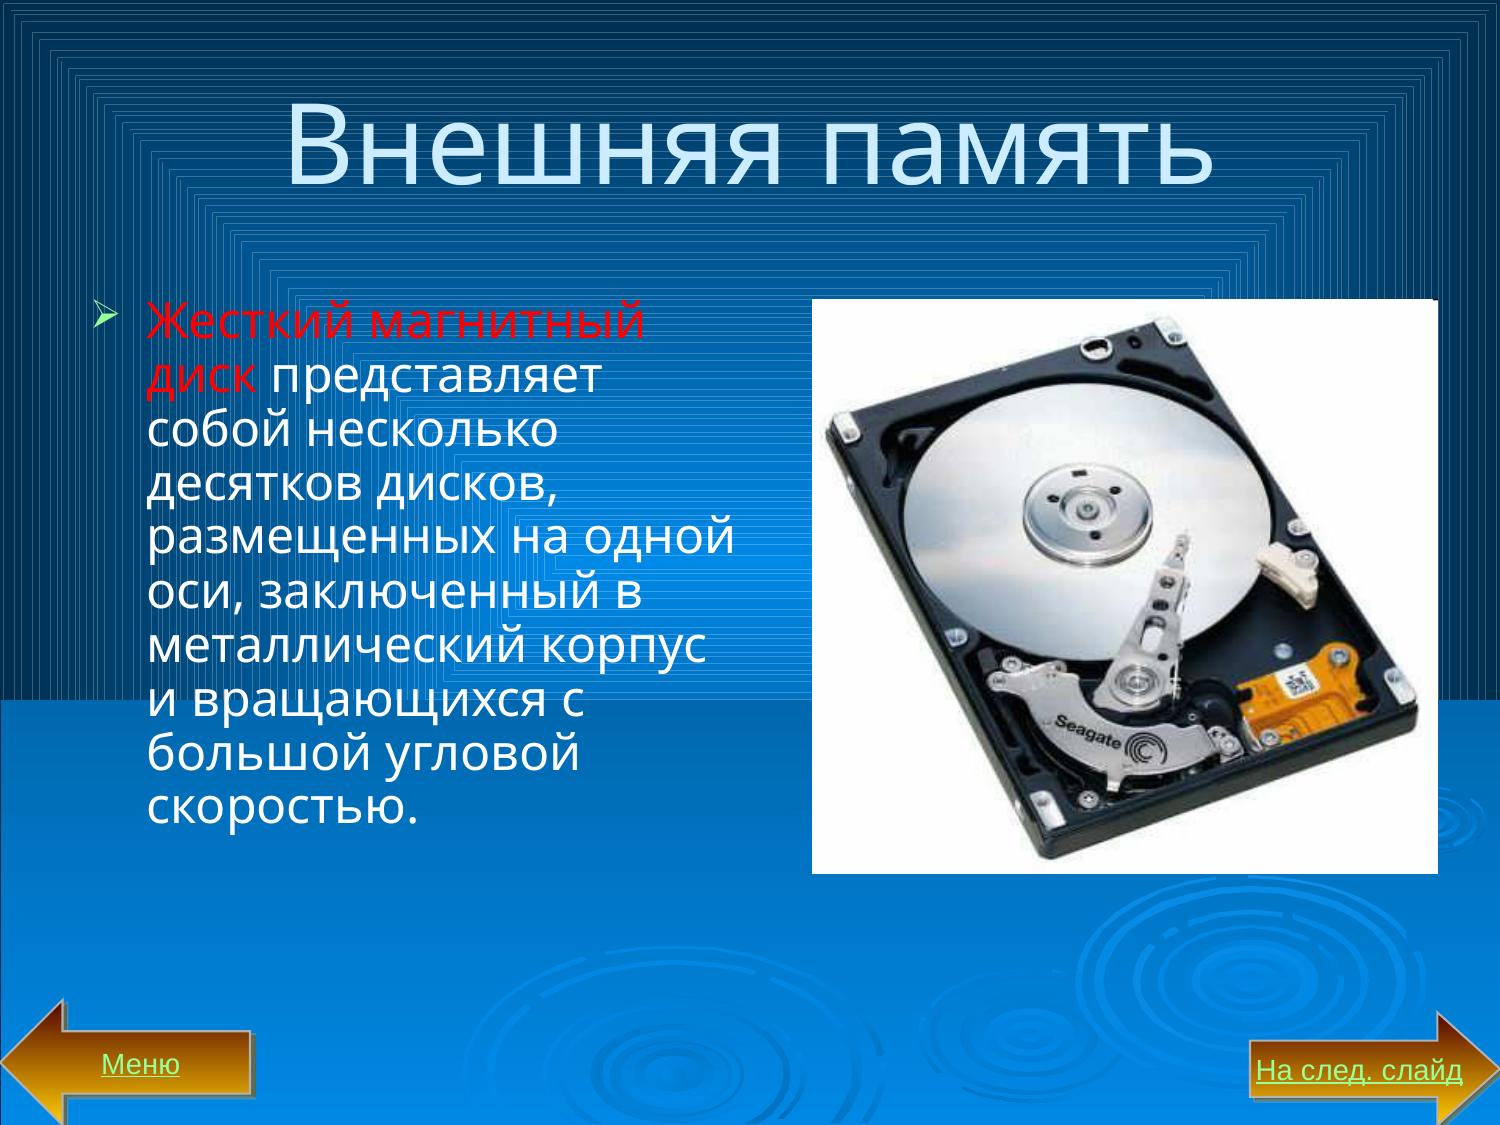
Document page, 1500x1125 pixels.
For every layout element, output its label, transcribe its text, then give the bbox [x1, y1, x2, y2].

list Жесткий магнитный диск представляет собой несколько десятков дисков, размещенных на одной оси, заключенный в металлический корпус и вращающихся с большой угловой скоростью. [74, 287, 763, 1076]
text_box Меню [0, 999, 250, 1125]
title Внешняя память [74, 45, 1426, 233]
picture [812, 299, 1438, 874]
text_box На след. слайд [1250, 1012, 1500, 1125]
